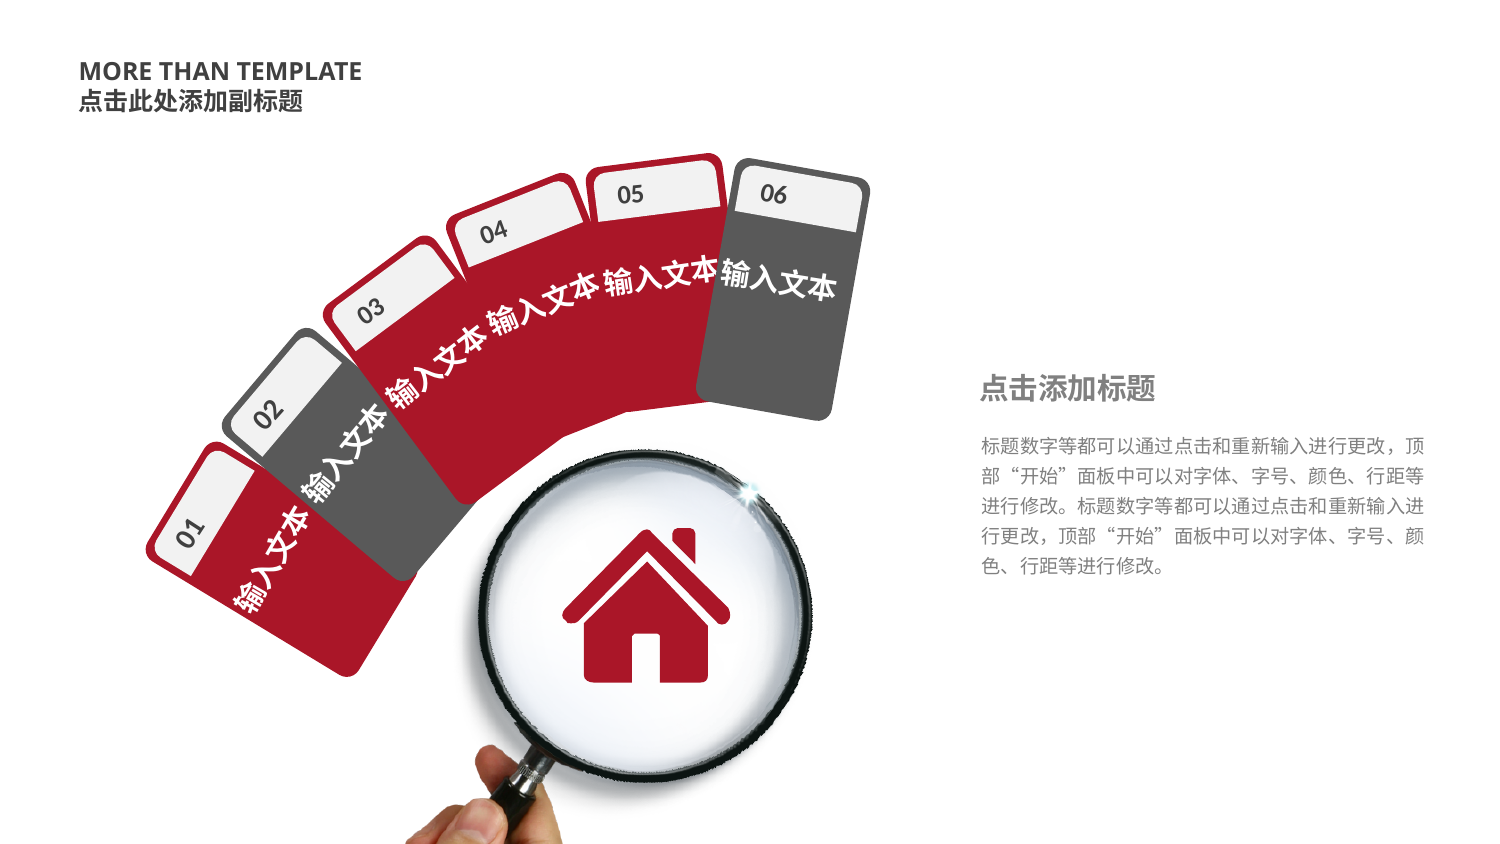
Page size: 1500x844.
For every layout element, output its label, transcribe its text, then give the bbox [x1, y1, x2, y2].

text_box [151, 403, 390, 679]
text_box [226, 306, 390, 582]
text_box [318, 233, 416, 510]
picture [270, 407, 899, 844]
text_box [422, 186, 528, 406]
text_box MORE THAN TEMPLATE 点击此处添加副标题 [58, 45, 792, 126]
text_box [962, 362, 1442, 617]
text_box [638, 190, 998, 467]
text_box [533, 171, 893, 406]
